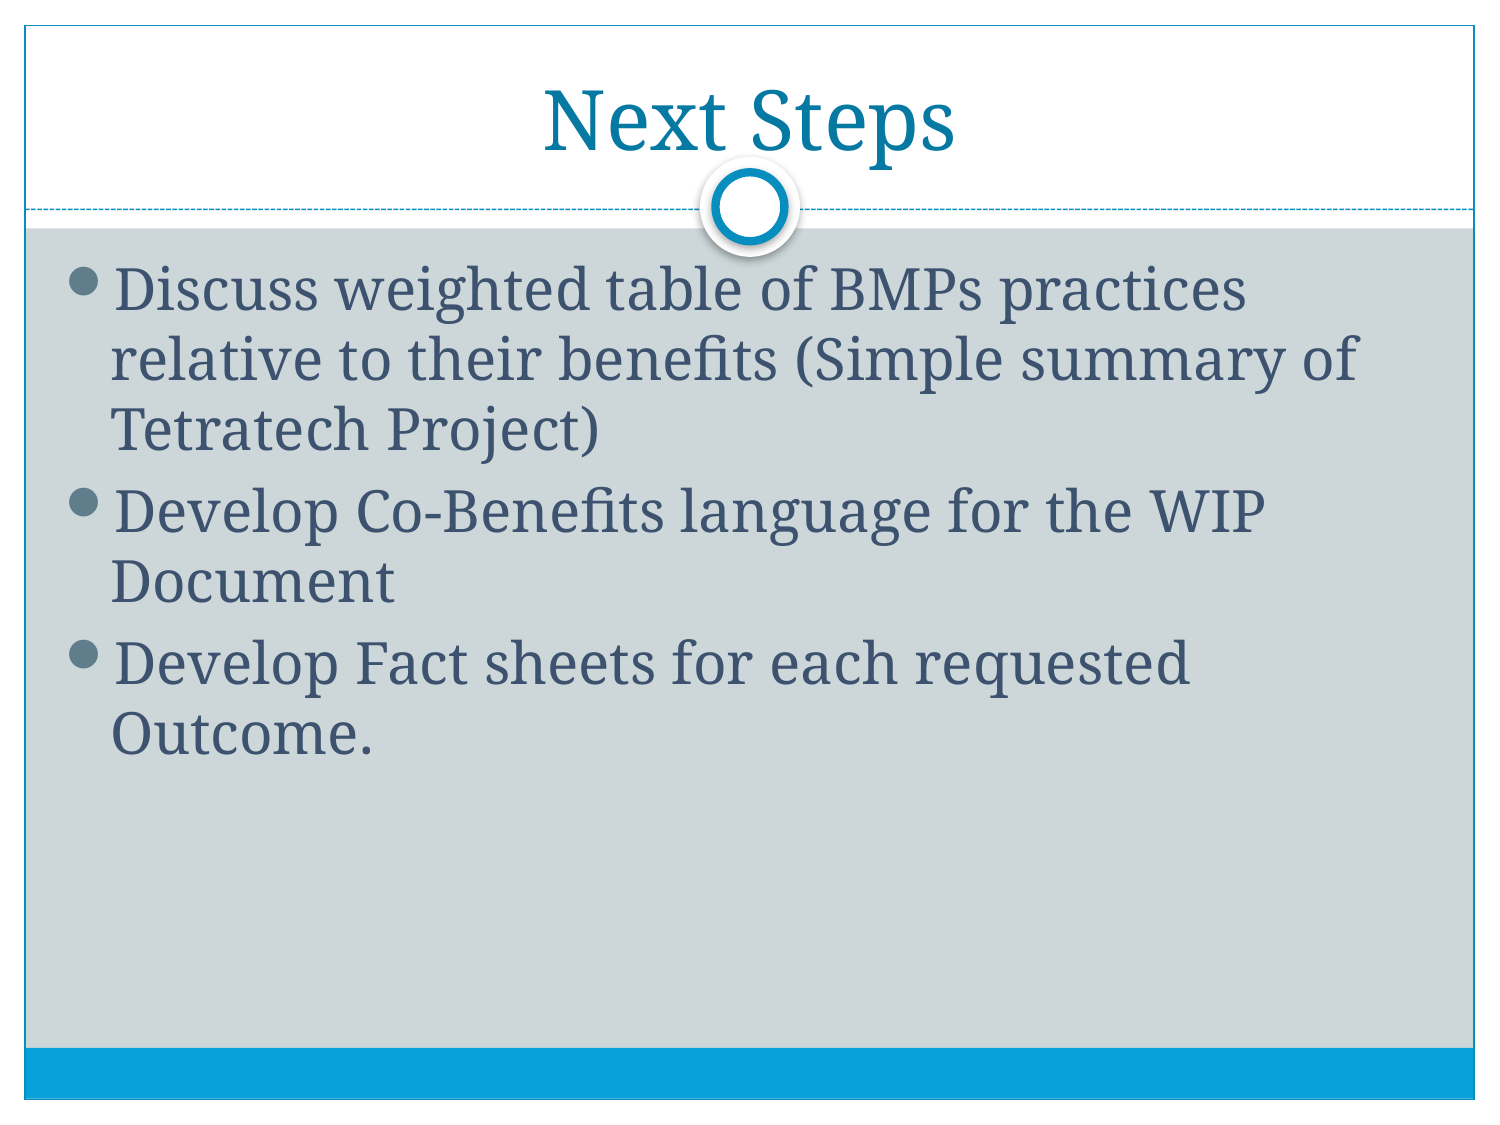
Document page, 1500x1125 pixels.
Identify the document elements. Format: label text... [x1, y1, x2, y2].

list Discuss weighted table of BMPs practices relative to their benefits (Simple summary of Tetratech Project) Develop Co-Benefits language for the WIP Document Develop Fact sheets for each requested Outcome. [50, 237, 1445, 1050]
text_box [174, 687, 1277, 867]
title Next Steps [50, 50, 1450, 175]
